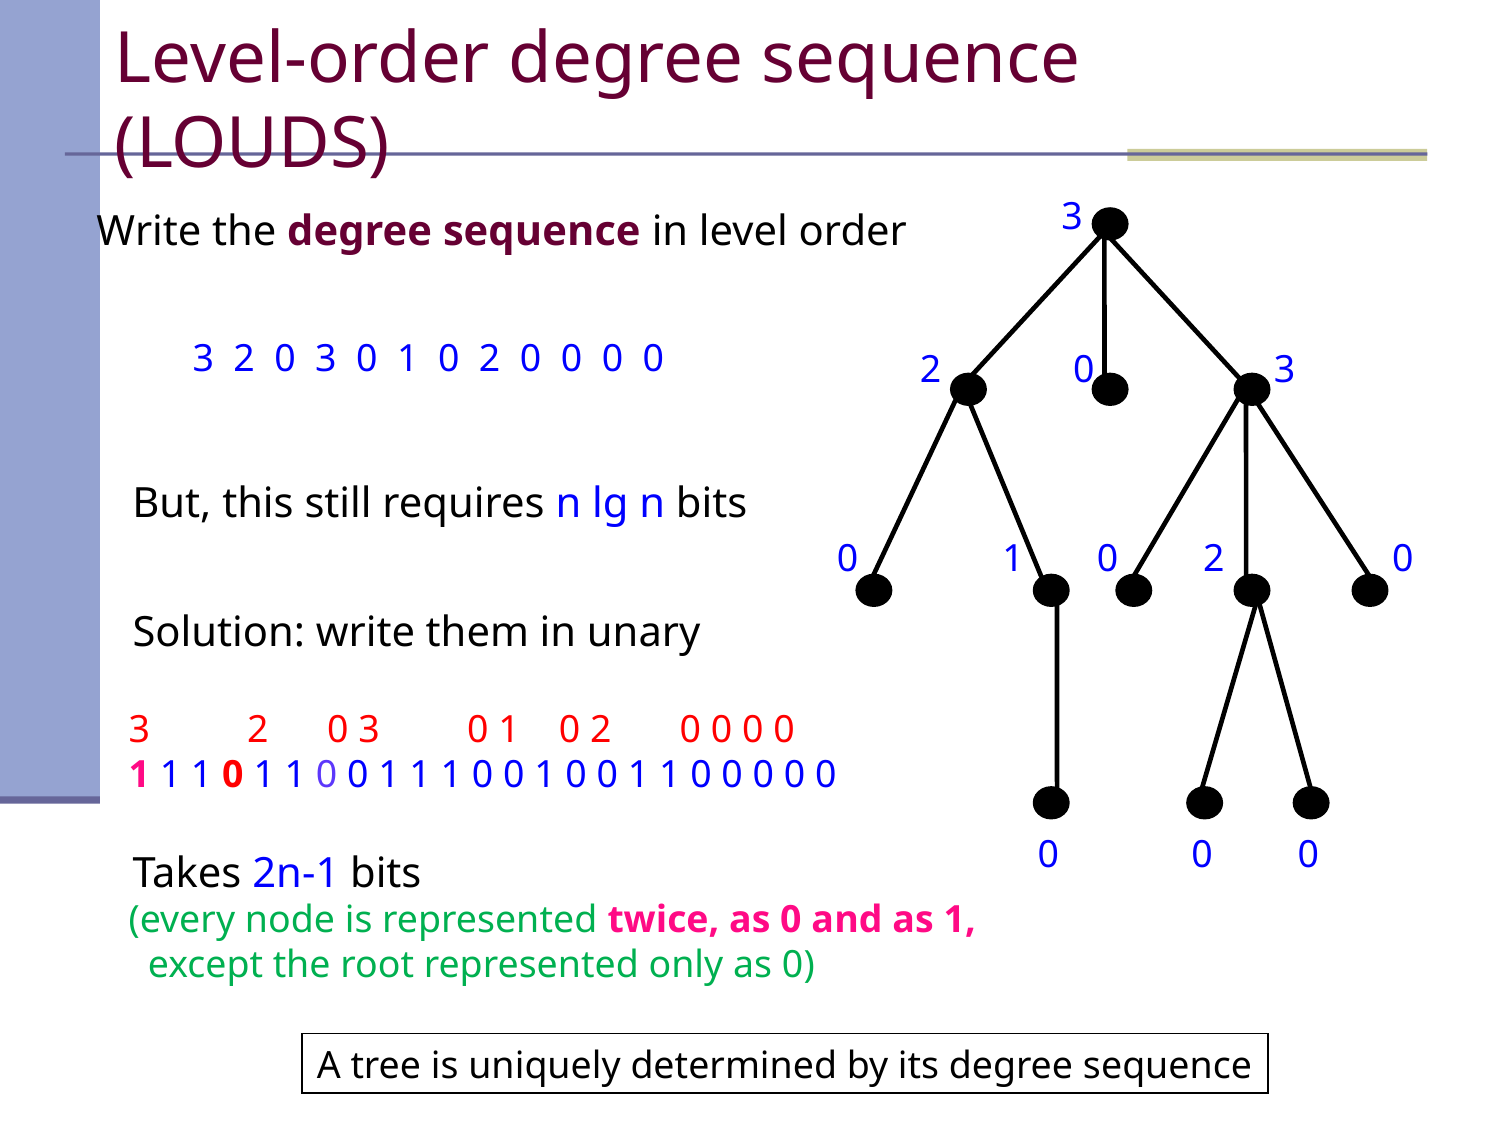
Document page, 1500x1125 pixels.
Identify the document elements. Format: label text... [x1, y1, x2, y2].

text_box 3 2 0 3 0 1 0 2 0 0 0 0 [177, 326, 680, 386]
text_box 0 [1282, 822, 1335, 883]
text_box [1095, 373, 1128, 406]
text_box 3 [1046, 184, 1098, 245]
text_box 2 [905, 337, 957, 398]
text_box 1 [987, 527, 1039, 587]
list [75, 172, 1400, 1083]
text_box 0 [1082, 527, 1134, 587]
text_box 0 [822, 527, 874, 587]
text_box [953, 373, 987, 406]
text_box Write the degree sequence in level order [81, 196, 922, 262]
text_box [856, 574, 892, 597]
text_box [1293, 786, 1329, 819]
text_box [1352, 574, 1388, 607]
text_box 0 [1022, 822, 1075, 883]
text_box [1033, 574, 1069, 607]
text_box [1033, 786, 1069, 819]
text_box 0 [1058, 337, 1110, 398]
title Level-order degree sequence (LOUDS) [99, 37, 1375, 156]
text_box A tree is uniquely determined by its degree sequence [302, 1033, 1269, 1094]
text_box [1186, 786, 1223, 819]
text_box [1234, 373, 1267, 406]
text_box 3 [1259, 337, 1311, 398]
text_box 0 [1176, 822, 1228, 883]
text_box But, this still requires n lg n bits [117, 467, 763, 533]
text_box 2 [1188, 527, 1240, 587]
text_box [1098, 207, 1128, 240]
text_box Solution: write them in unary 3 2 0 3 0 1 0 2 0 0 0 0 1 1 1 0 1 1 0 0 1 1 1 0 0 1 0 0 1 1 0 0 0 0 0 Takes 2n-1 bits (every node is represented twice, as 0 and as 1, except the root represented only as 0) [74, 597, 1001, 993]
text_box [1116, 574, 1152, 607]
text_box [1234, 574, 1270, 607]
text_box 0 [1377, 527, 1429, 587]
